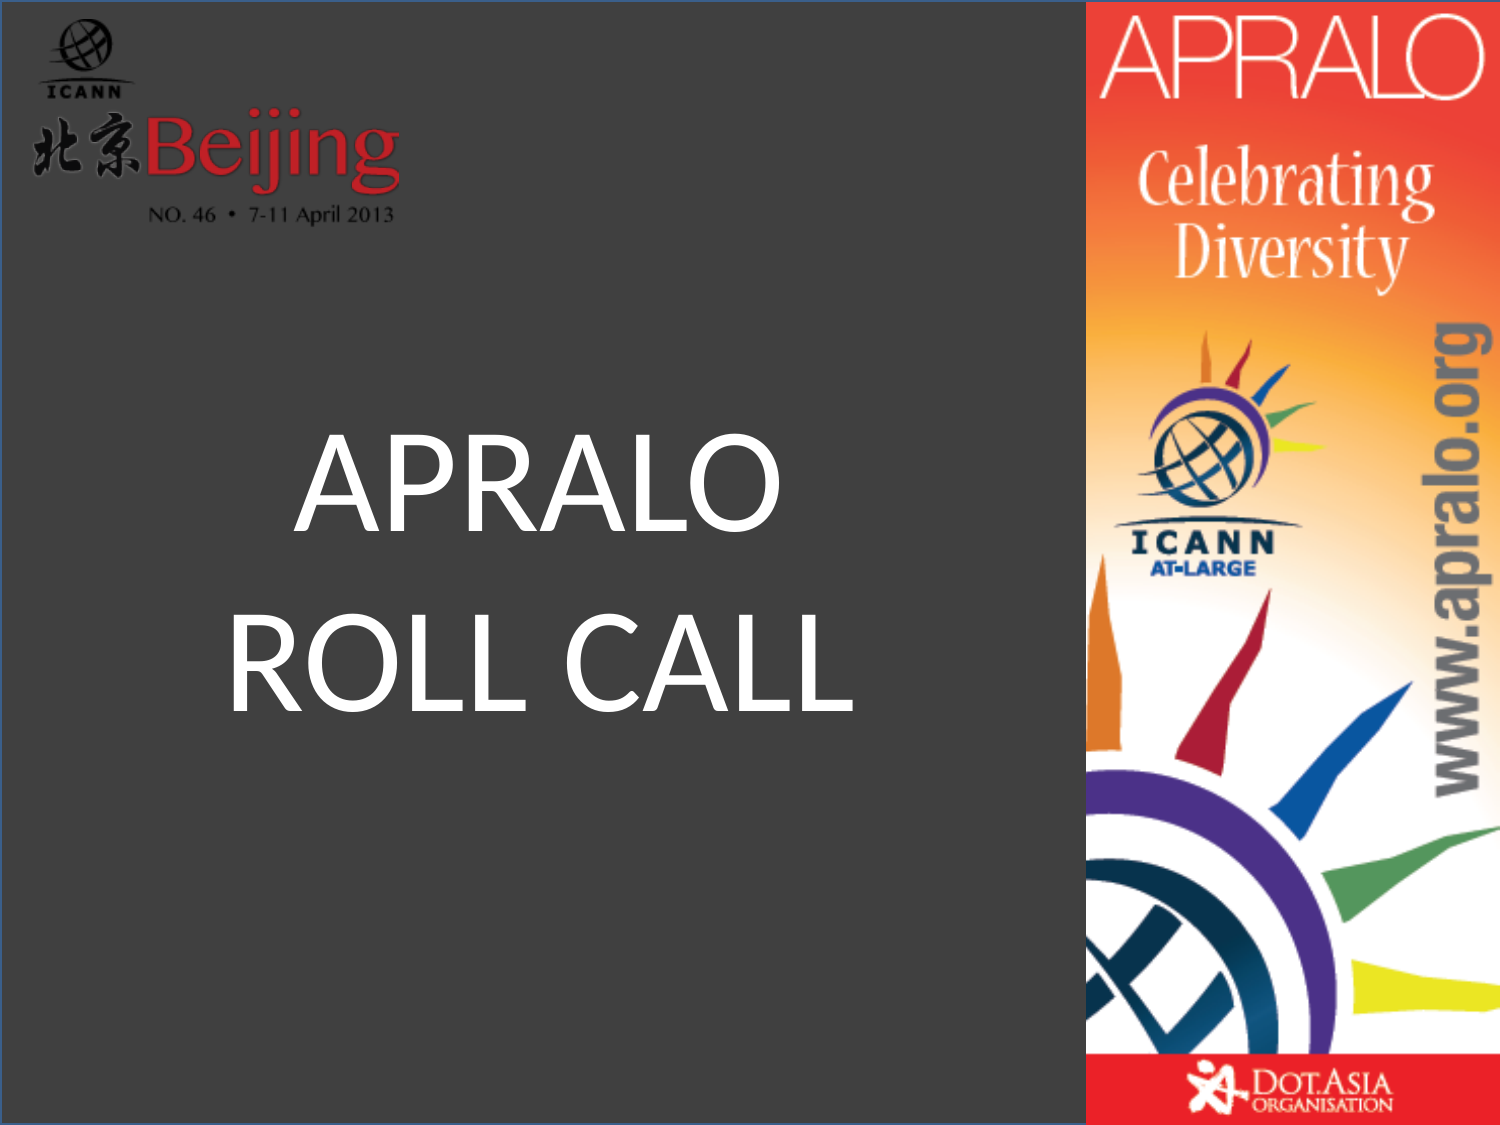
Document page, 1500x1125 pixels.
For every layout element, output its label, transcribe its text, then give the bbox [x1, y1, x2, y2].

picture [1086, 2, 1500, 1125]
picture [29, 18, 399, 239]
text_box APRALO ROLL CALL [185, 374, 895, 750]
